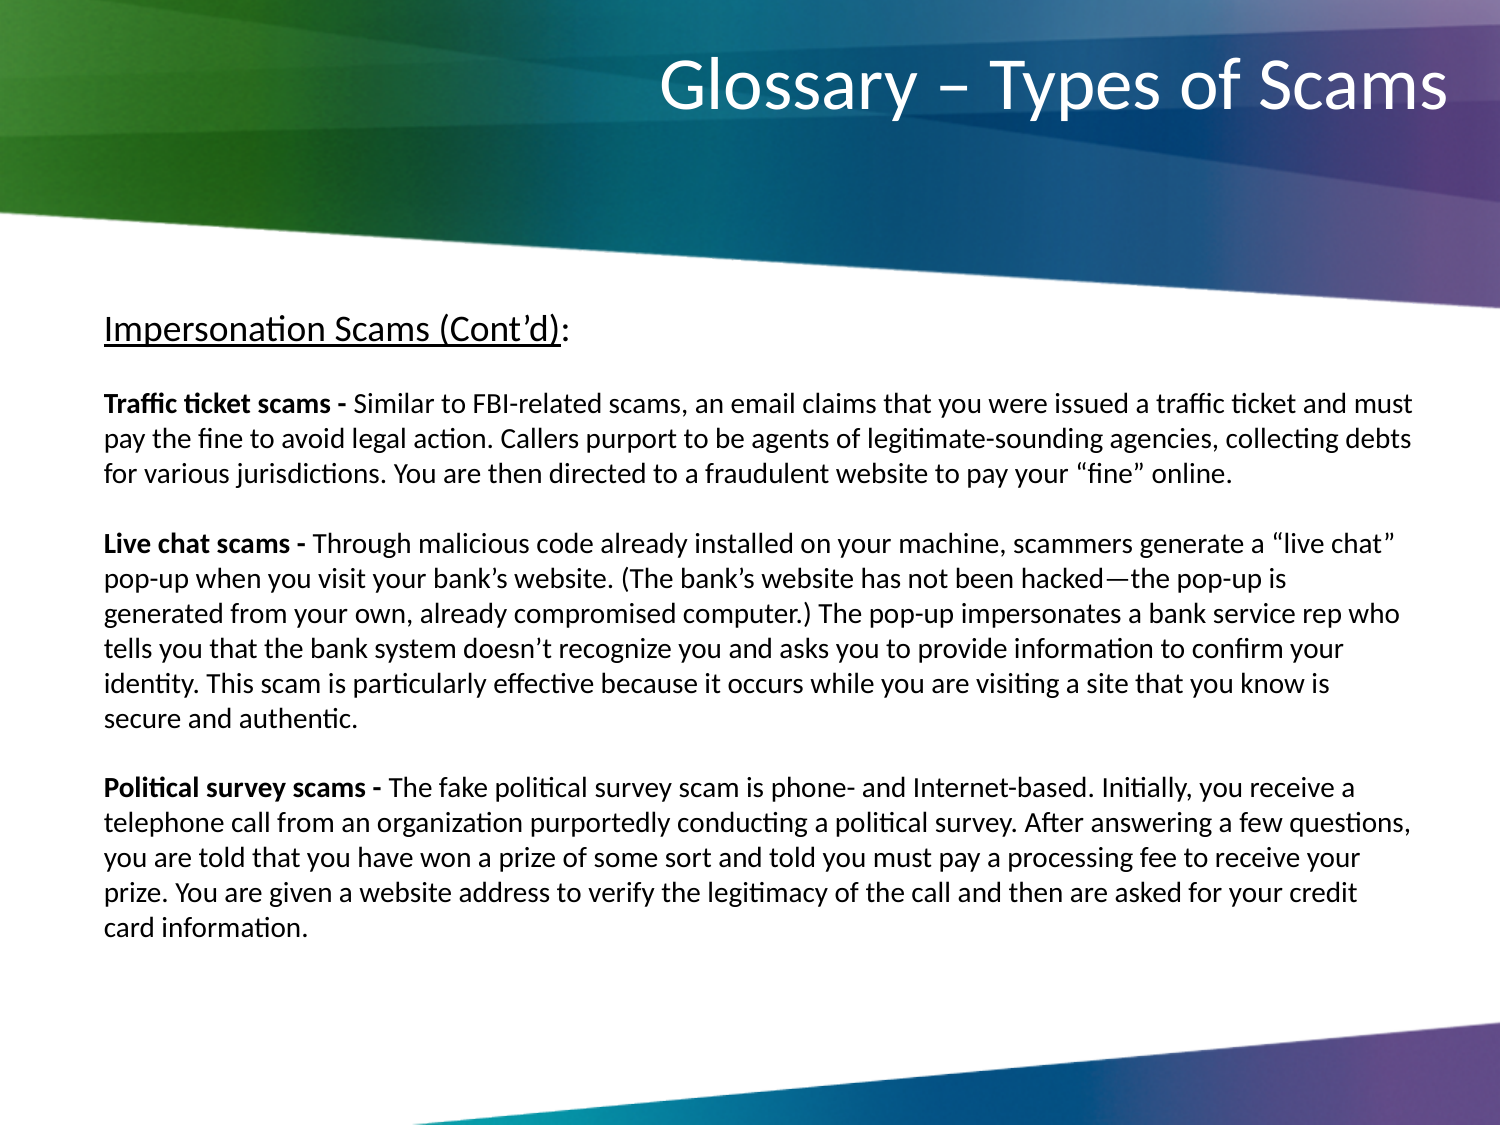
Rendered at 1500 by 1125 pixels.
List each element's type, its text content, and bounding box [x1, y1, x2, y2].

text_box Impersonation Scams (Cont’d): Traffic ticket scams - Similar to FBI-related scams, an email claims that you were issued a traffic ticket and must pay the fine to avoid legal action. Callers purport to be agents of legitimate-sounding agencies, collecting debts for various jurisdictions. You are then directed to a fraudulent website to pay your “fine” online. Live chat scams - Through malicious code already installed on your machine, scammers generate a “live chat” pop-up when you visit your bank’s website. (The bank’s website has not been hacked—the pop-up is generated from your own, already compromised computer.) The pop-up impersonates a bank service rep who tells you that the bank system doesn’t recognize you and asks you to provide information to confirm your identity. This scam is particularly effective because it occurs while you are visiting a site that you know is secure and authentic. Political survey scams - The fake political survey scam is phone- and Internet-based. Initially, you receive a telephone call from an organization purportedly conducting a political survey. After answering a few questions, you are told that you have won a prize of some sort and told you must pay a processing fee to receive your prize. You are given a website address to verify the legitimacy of the call and then are asked for your credit card information. [88, 296, 1429, 951]
picture [0, 0, 1500, 1125]
title Glossary – Types of Scams [0, 37, 1466, 226]
